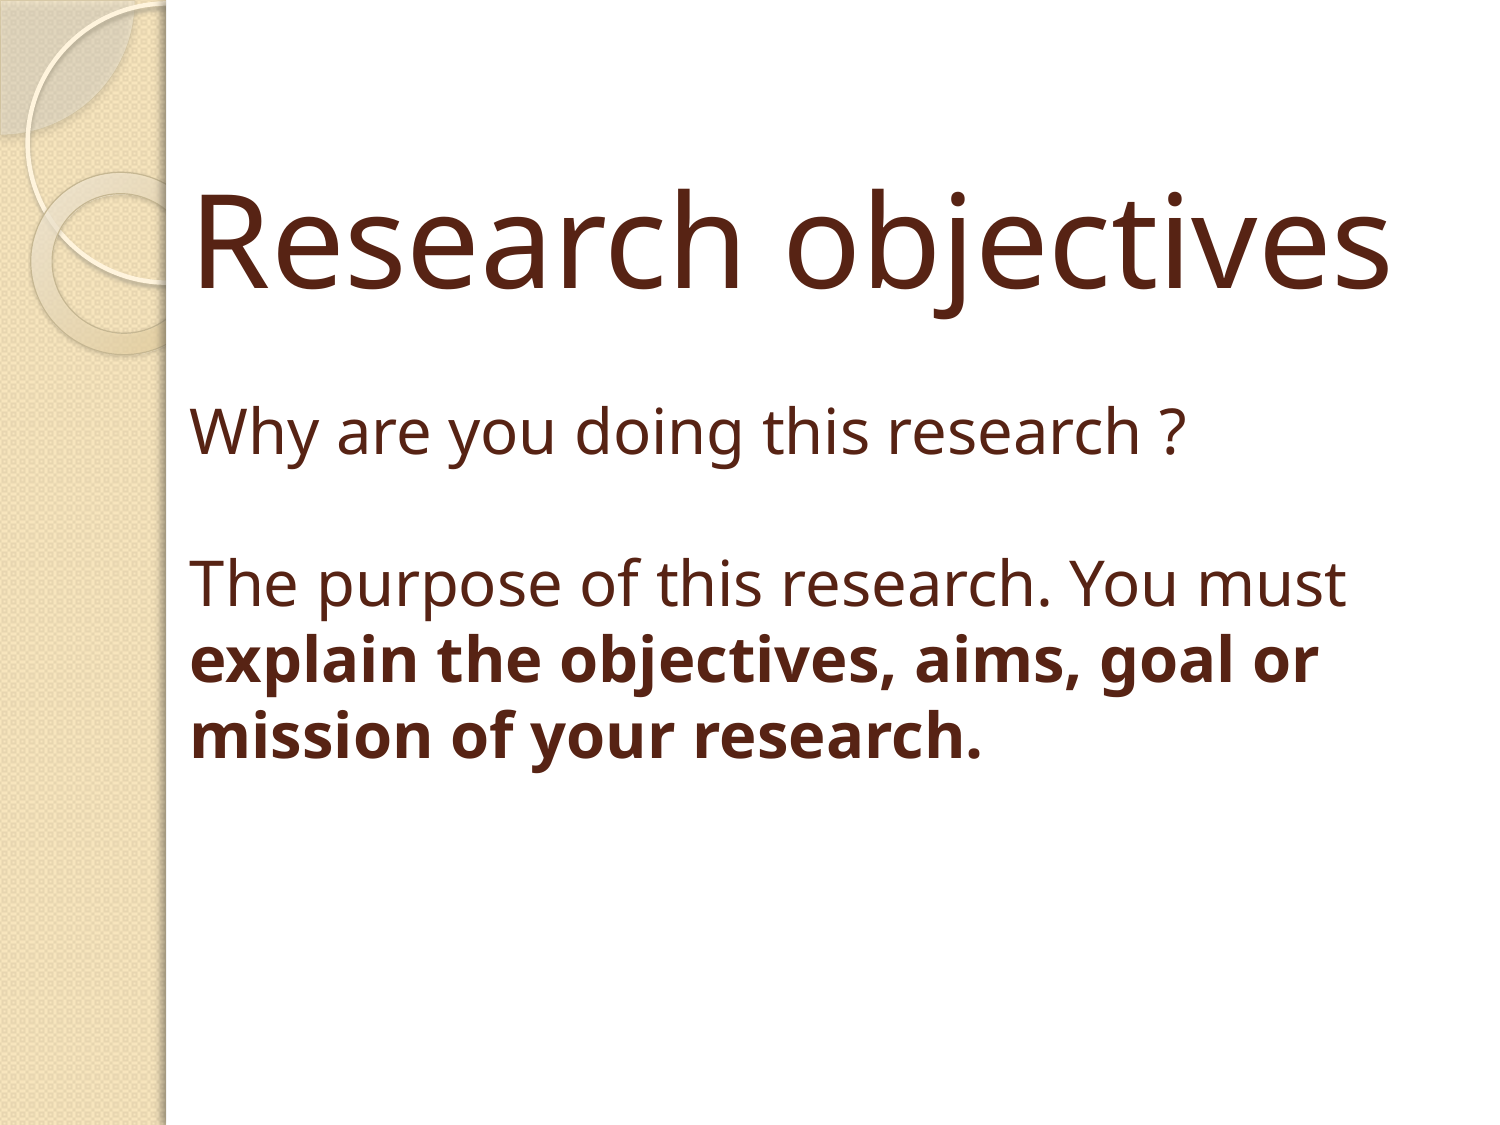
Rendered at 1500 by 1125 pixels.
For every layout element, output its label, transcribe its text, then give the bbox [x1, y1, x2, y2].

title Research objectives Why are you doing this research ? The purpose of this research. You must explain the objectives, aims, goal or mission of your research. [174, 50, 1425, 955]
